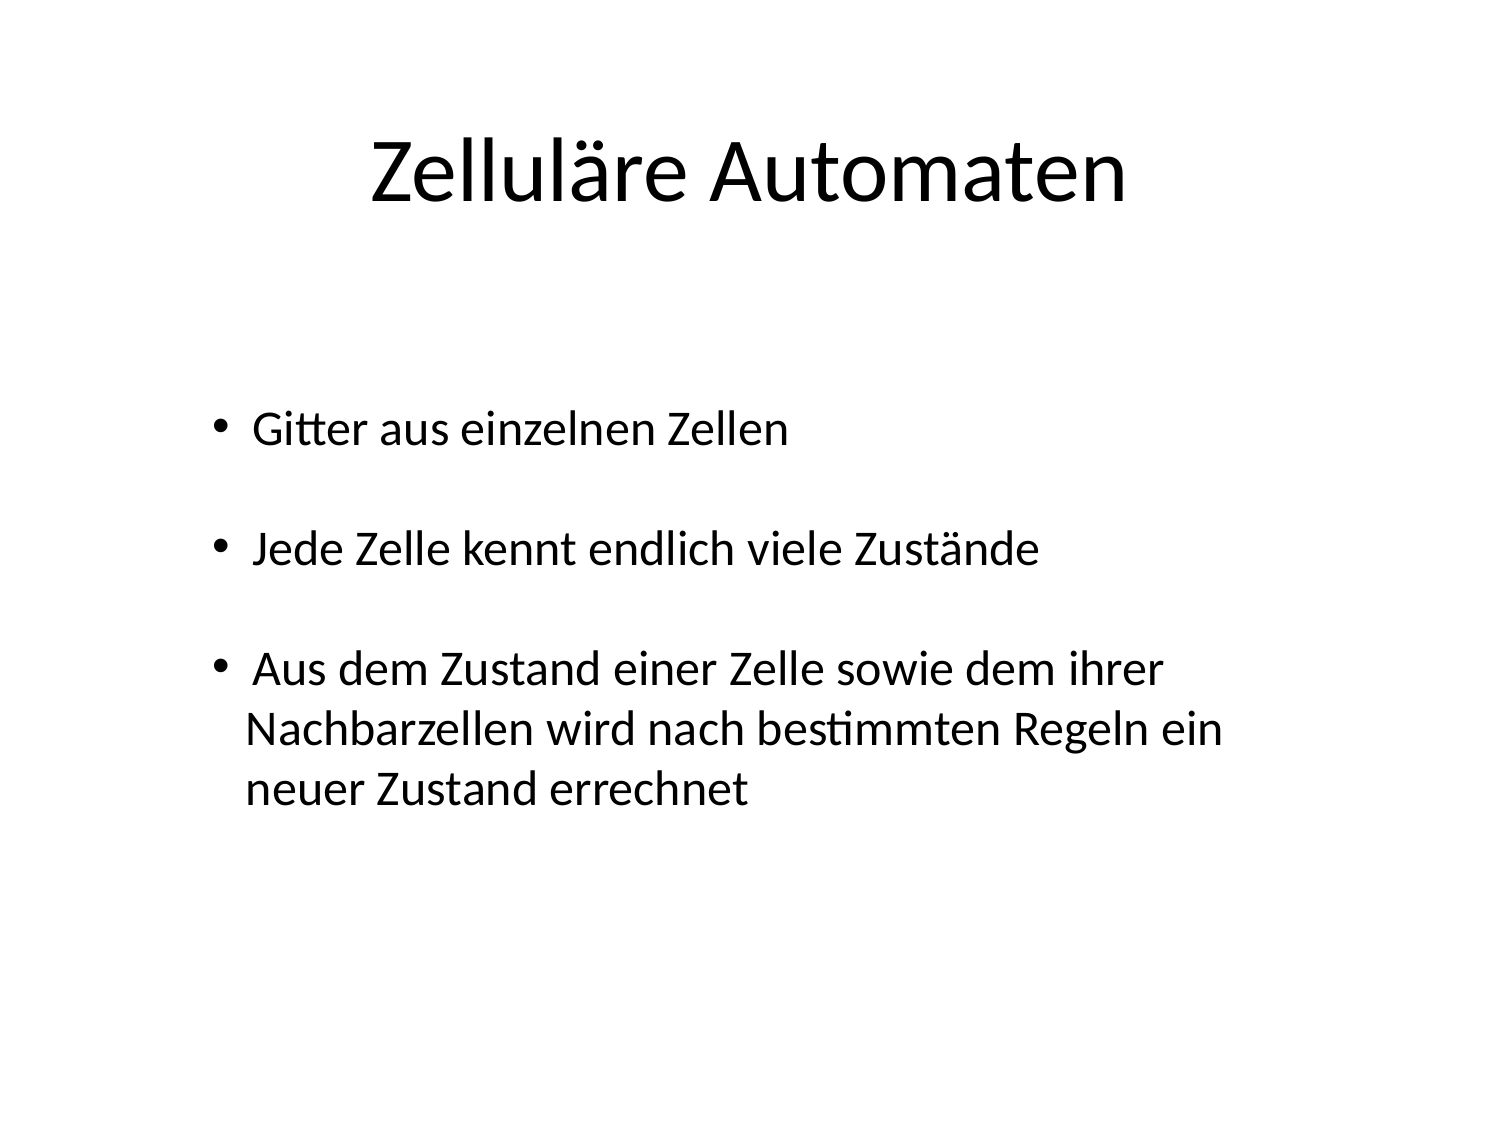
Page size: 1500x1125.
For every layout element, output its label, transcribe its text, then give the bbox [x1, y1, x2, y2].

text_box Gitter aus einzelnen Zellen Jede Zelle kennt endlich viele Zustände Aus dem Zustand einer Zelle sowie dem ihrer Nachbarzellen wird nach bestimmten Regeln ein neuer Zustand errechnet [197, 388, 1323, 823]
title Zelluläre Automaten [75, 65, 1425, 375]
